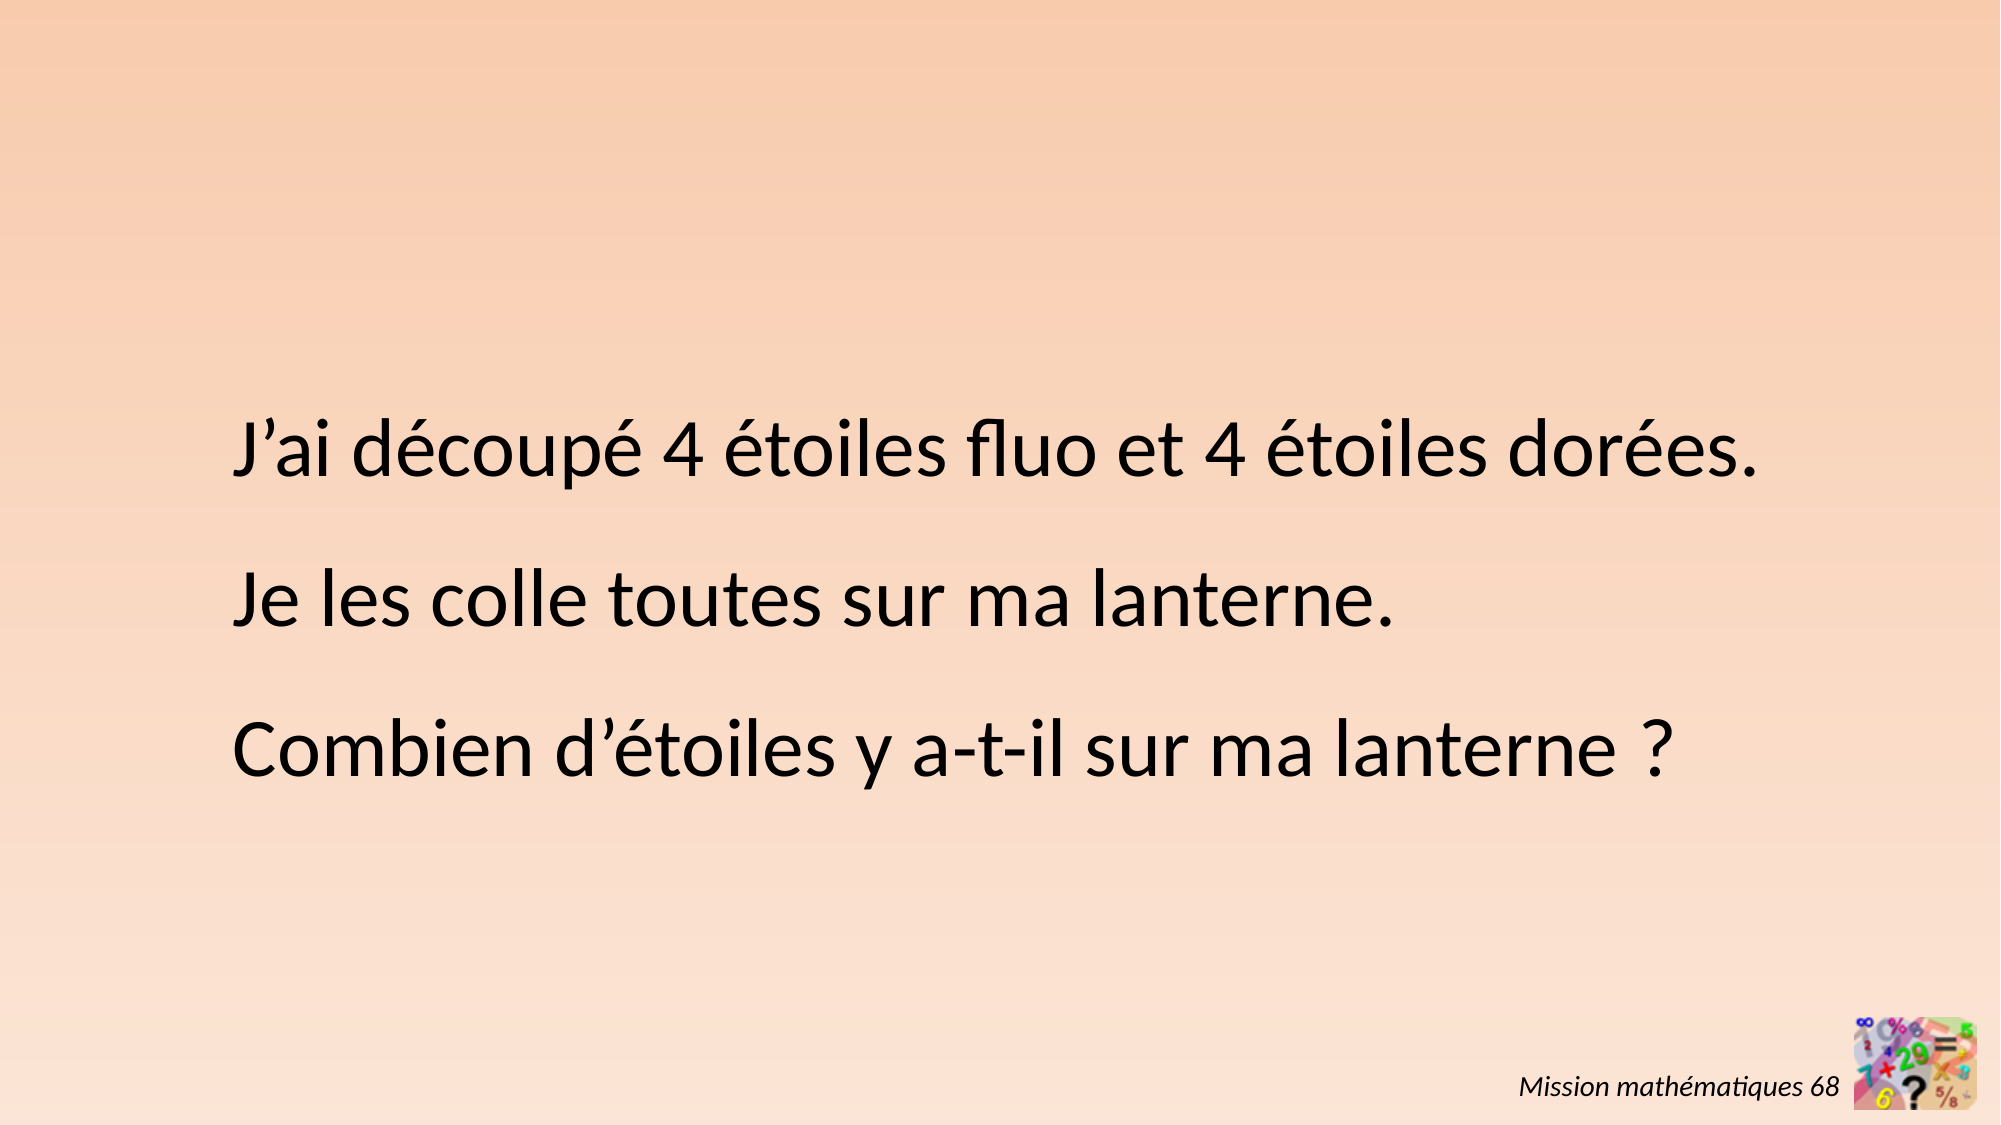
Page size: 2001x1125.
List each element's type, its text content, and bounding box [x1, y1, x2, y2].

picture [1854, 1017, 1977, 1110]
text_box Mission mathématiques 68 [1501, 1059, 1854, 1110]
text_box J’ai découpé 4 étoiles fluo et 4 étoiles dorées. Je les colle toutes sur ma lanterne. Combien d’étoiles y a-t-il sur ma lanterne ? [218, 335, 1782, 801]
